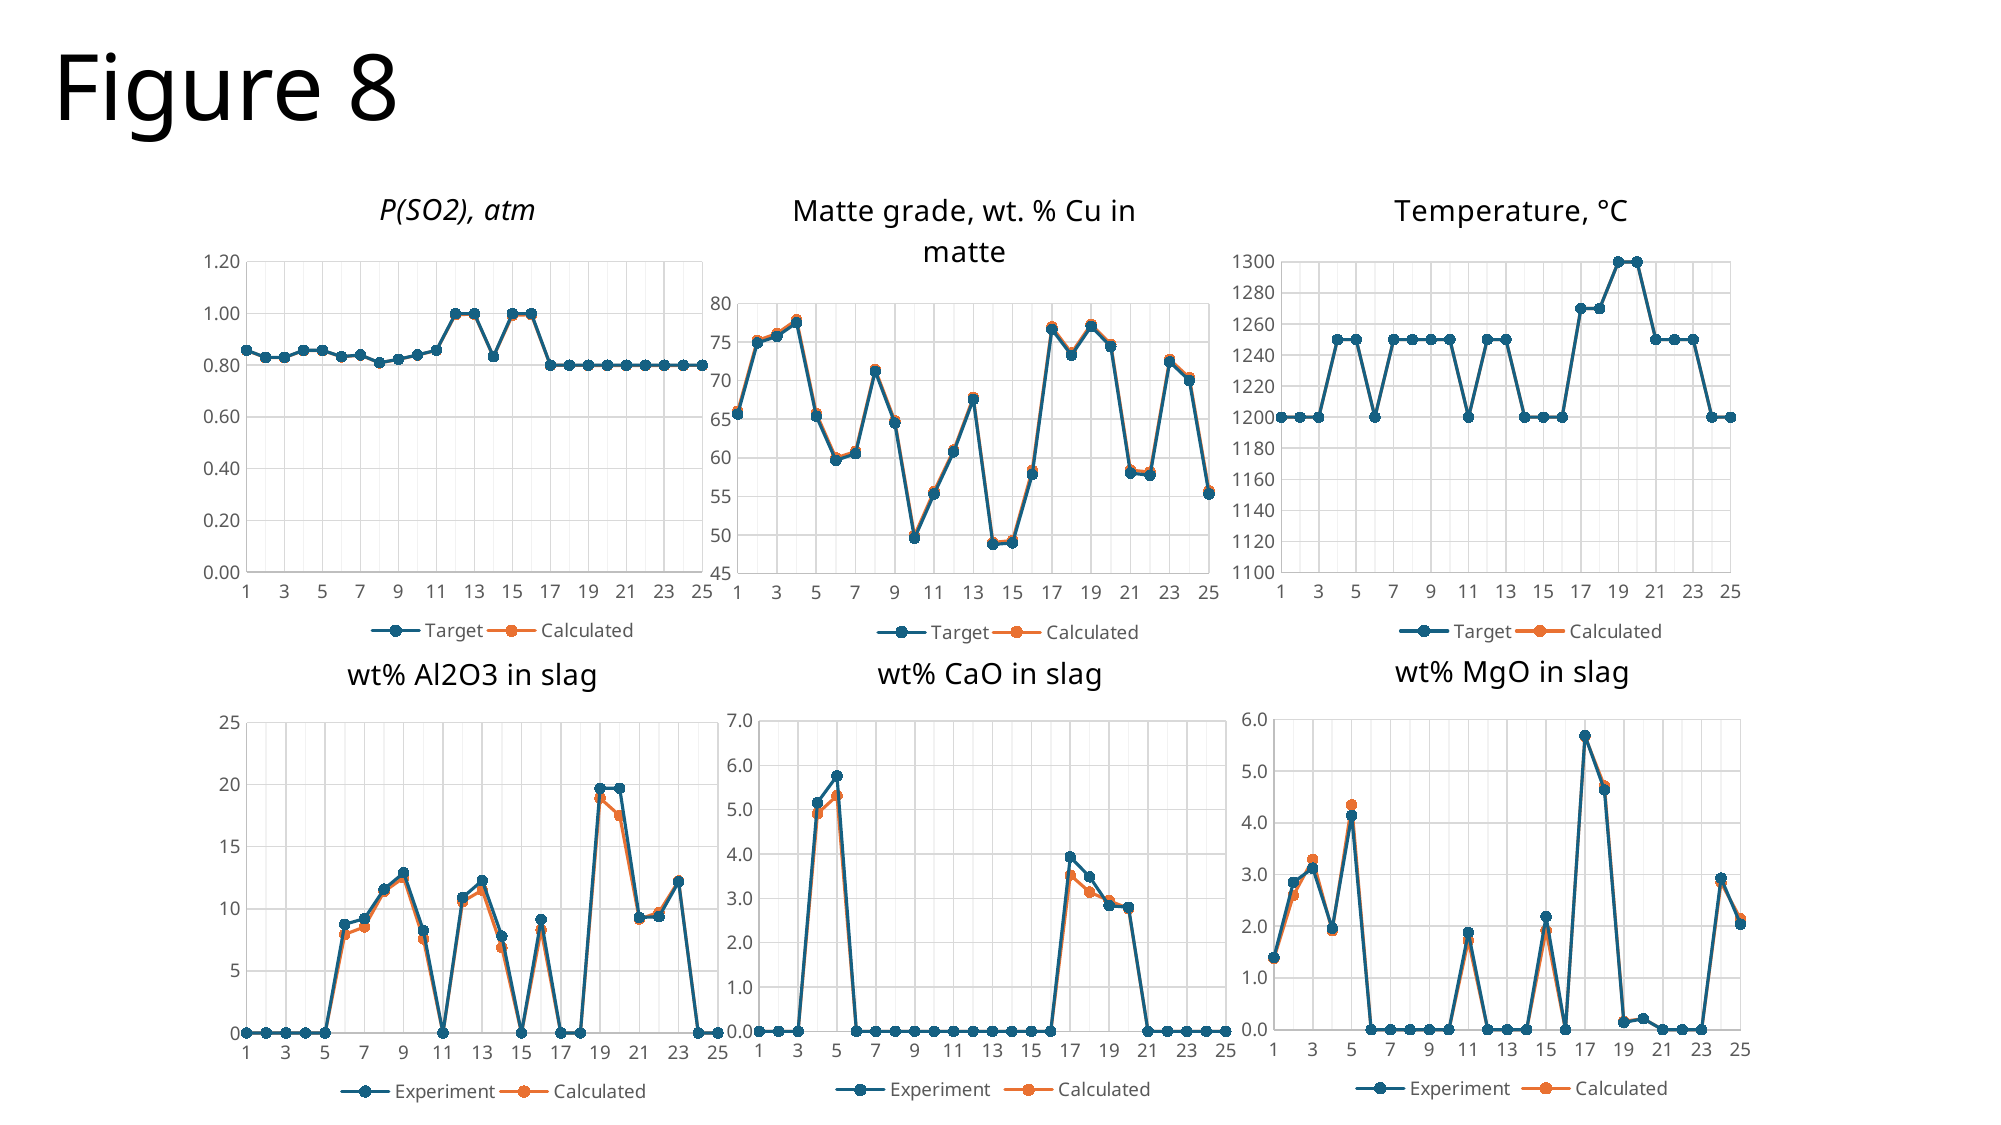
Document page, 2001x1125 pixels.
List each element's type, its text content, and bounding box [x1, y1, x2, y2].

title Figure 8 [37, 0, 1763, 200]
chart [191, 161, 1763, 1125]
